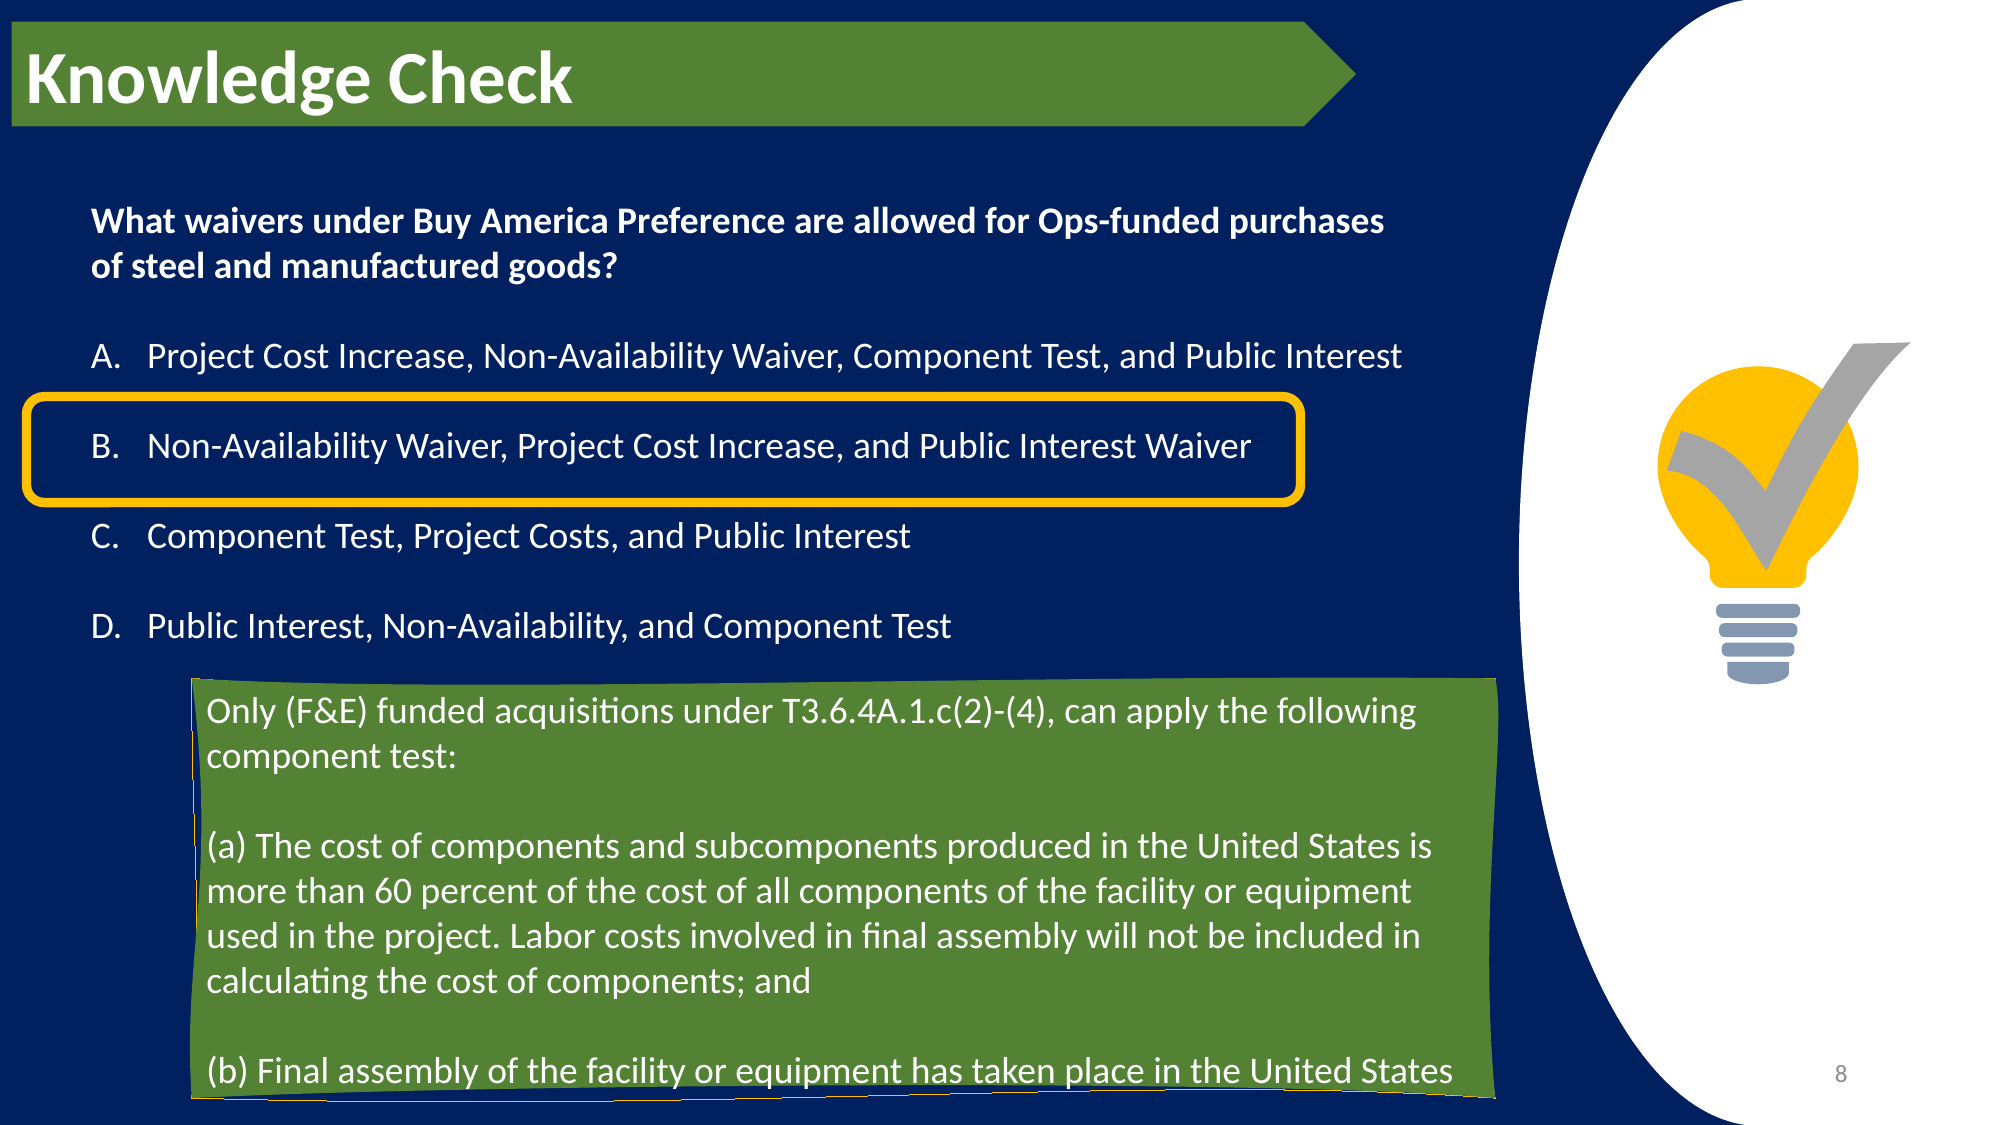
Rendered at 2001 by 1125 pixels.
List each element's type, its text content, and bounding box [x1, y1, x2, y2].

slide_number 8 [1412, 1042, 1863, 1103]
text_box What waivers under Buy America Preference are allowed for Ops-funded purchases of steel and manufactured goods? Project Cost Increase, Non-Availability Waiver, Component Test, and Public Interest Non-Availability Waiver, Project Cost Increase, and Public Interest Waiver Component Test, Project Costs, and Public Interest Public Interest, Non-Availability, and Component Test [76, 189, 1578, 834]
text_box [25, 395, 1302, 504]
text_box Knowledge Check [11, 21, 1357, 127]
text_box Only (F&E) funded acquisitions under T3.6.4A.1.c(2)-(4), can apply the following component test: (a) The cost of components and subcomponents produced in the United States is more than 60 percent of the cost of all components of the facility or equipment used in the project. Labor costs involved in final assembly will not be included in calculating the cost of components; and (b) Final assembly of the facility or equipment has taken place in the United States [189, 677, 1499, 1102]
text_box [1518, 0, 2000, 1125]
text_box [1716, 603, 1801, 685]
text_box [1656, 365, 1860, 589]
text_box [1665, 341, 1914, 571]
